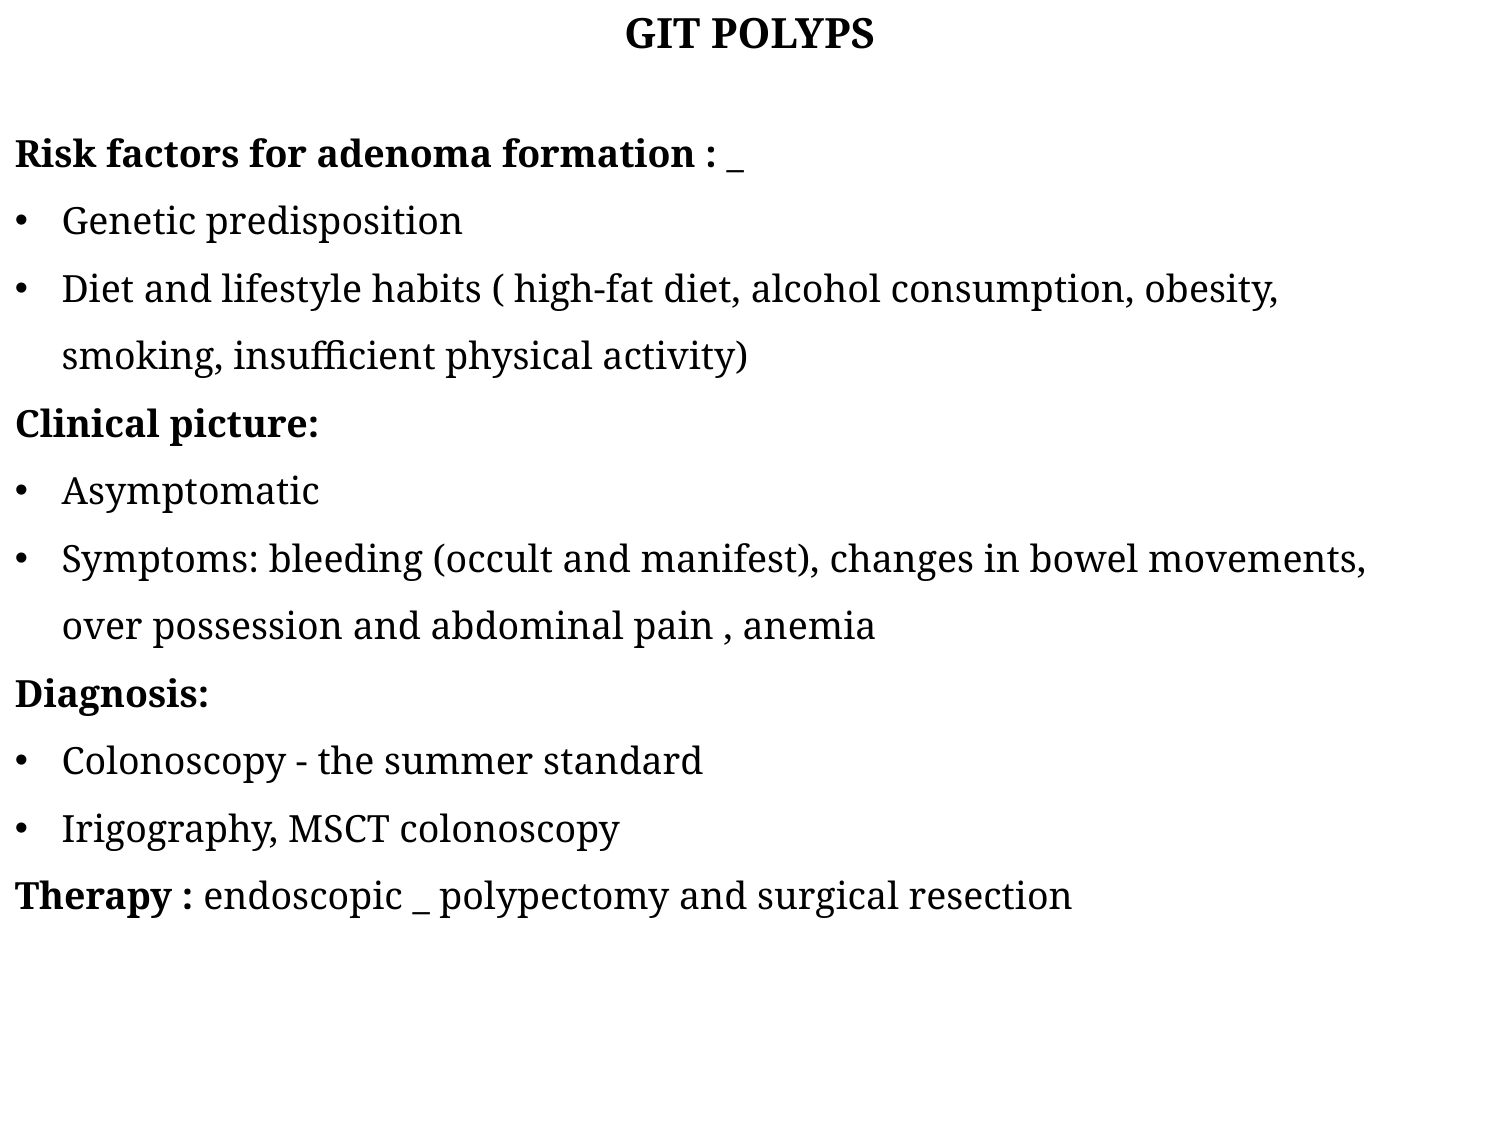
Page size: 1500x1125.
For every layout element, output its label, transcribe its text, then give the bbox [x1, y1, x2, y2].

text_box Risk factors for adenoma formation : _ Genetic predisposition Diet and lifestyle habits ( high-fat diet, alcohol consumption, obesity, smoking, insufficient physical activity) Clinical picture: Asymptomatic Symptoms: bleeding (occult and manifest), changes in bowel movements, over possession and abdominal pain , anemia Diagnosis: Colonoscopy - the summer standard Irigography, MSCT colonoscopy Therapy : endoscopic _ polypectomy and surgical resection [0, 99, 1400, 925]
text_box GIT POLYPS [0, 0, 1500, 63]
